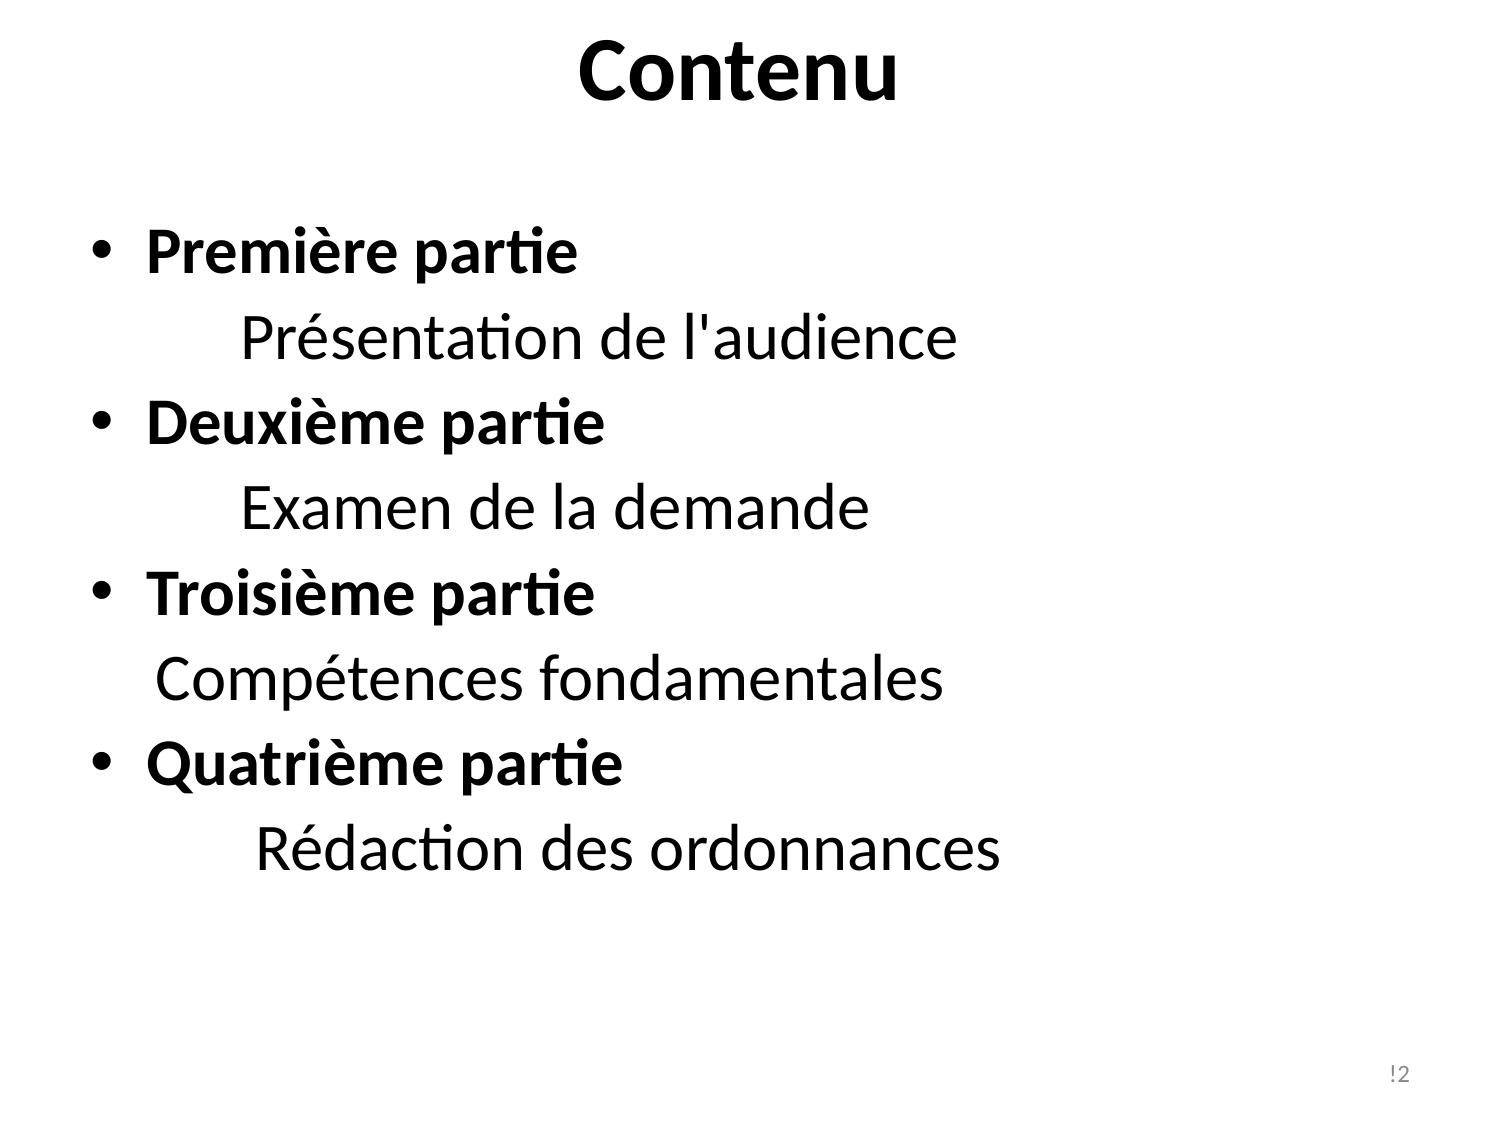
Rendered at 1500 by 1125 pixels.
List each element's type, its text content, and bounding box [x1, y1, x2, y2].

slide_number !2 [1074, 1042, 1425, 1103]
title Contenu [75, 0, 1425, 128]
list Première partie Présentation de l'audience Deuxième partie Examen de la demande Troisième partie Compétences fondamentales Quatrième partie Rédaction des ordonnances [75, 208, 1472, 1013]
